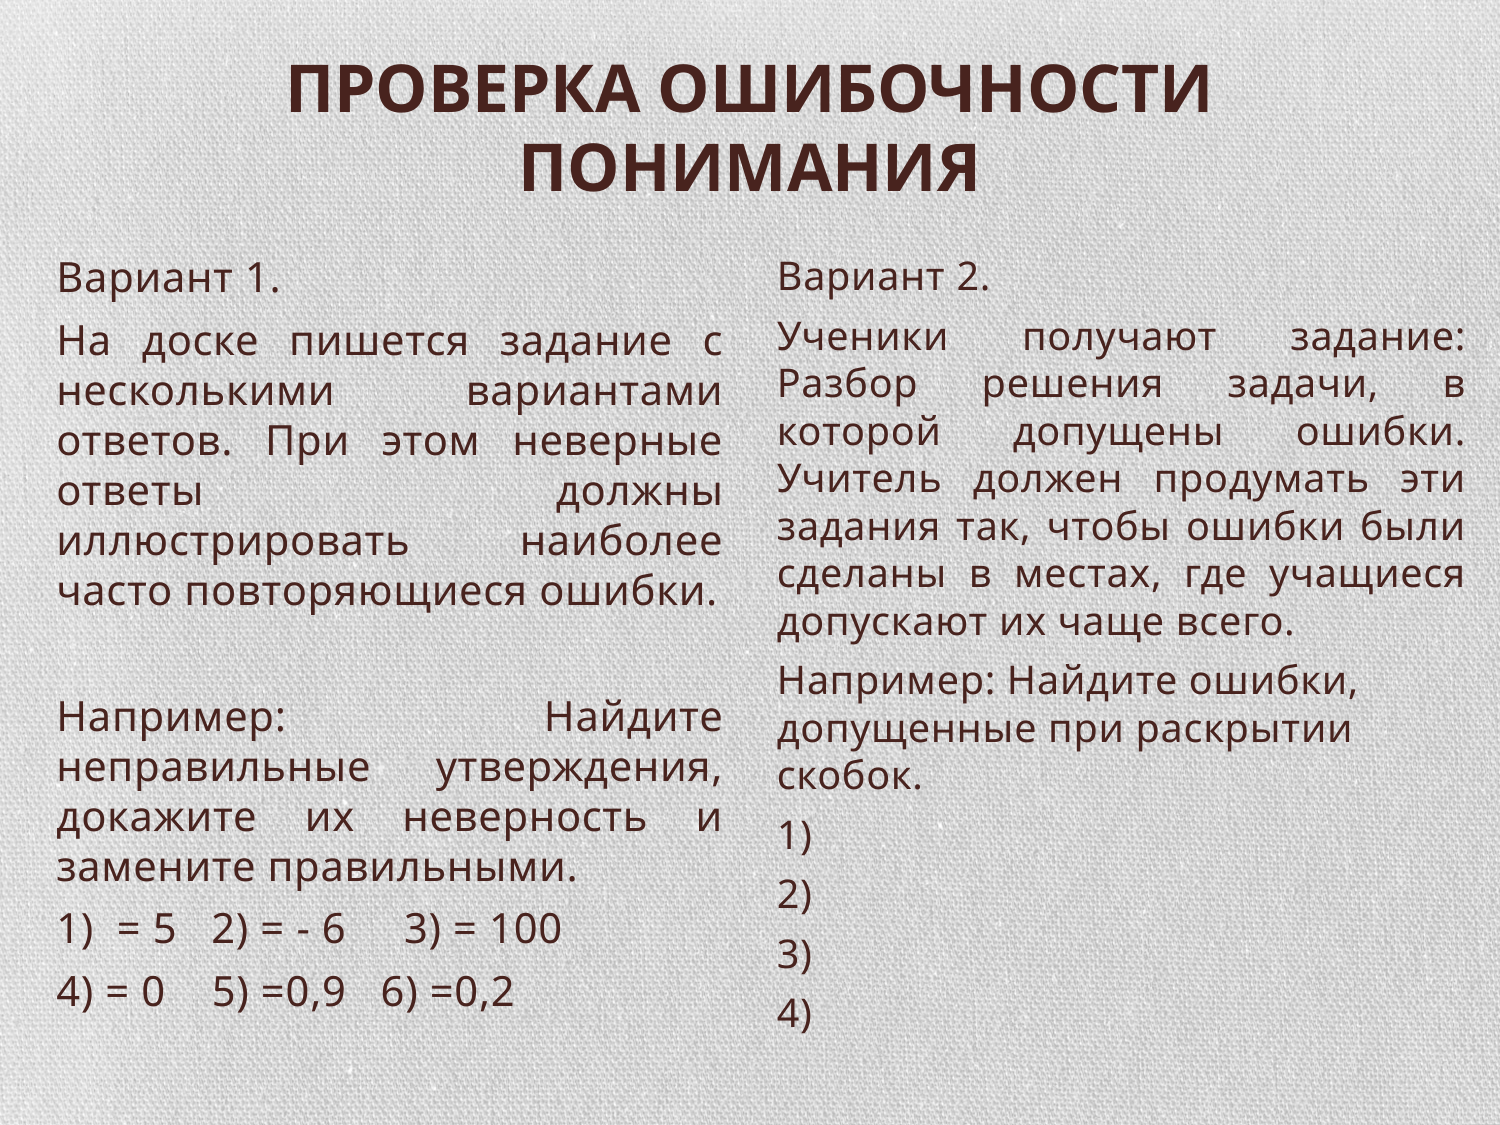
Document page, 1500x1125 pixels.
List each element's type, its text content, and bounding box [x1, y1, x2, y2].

title ПРОВЕРКА ОШИБОЧНОСТИ ПОНИМАНИЯ [45, 37, 1455, 213]
